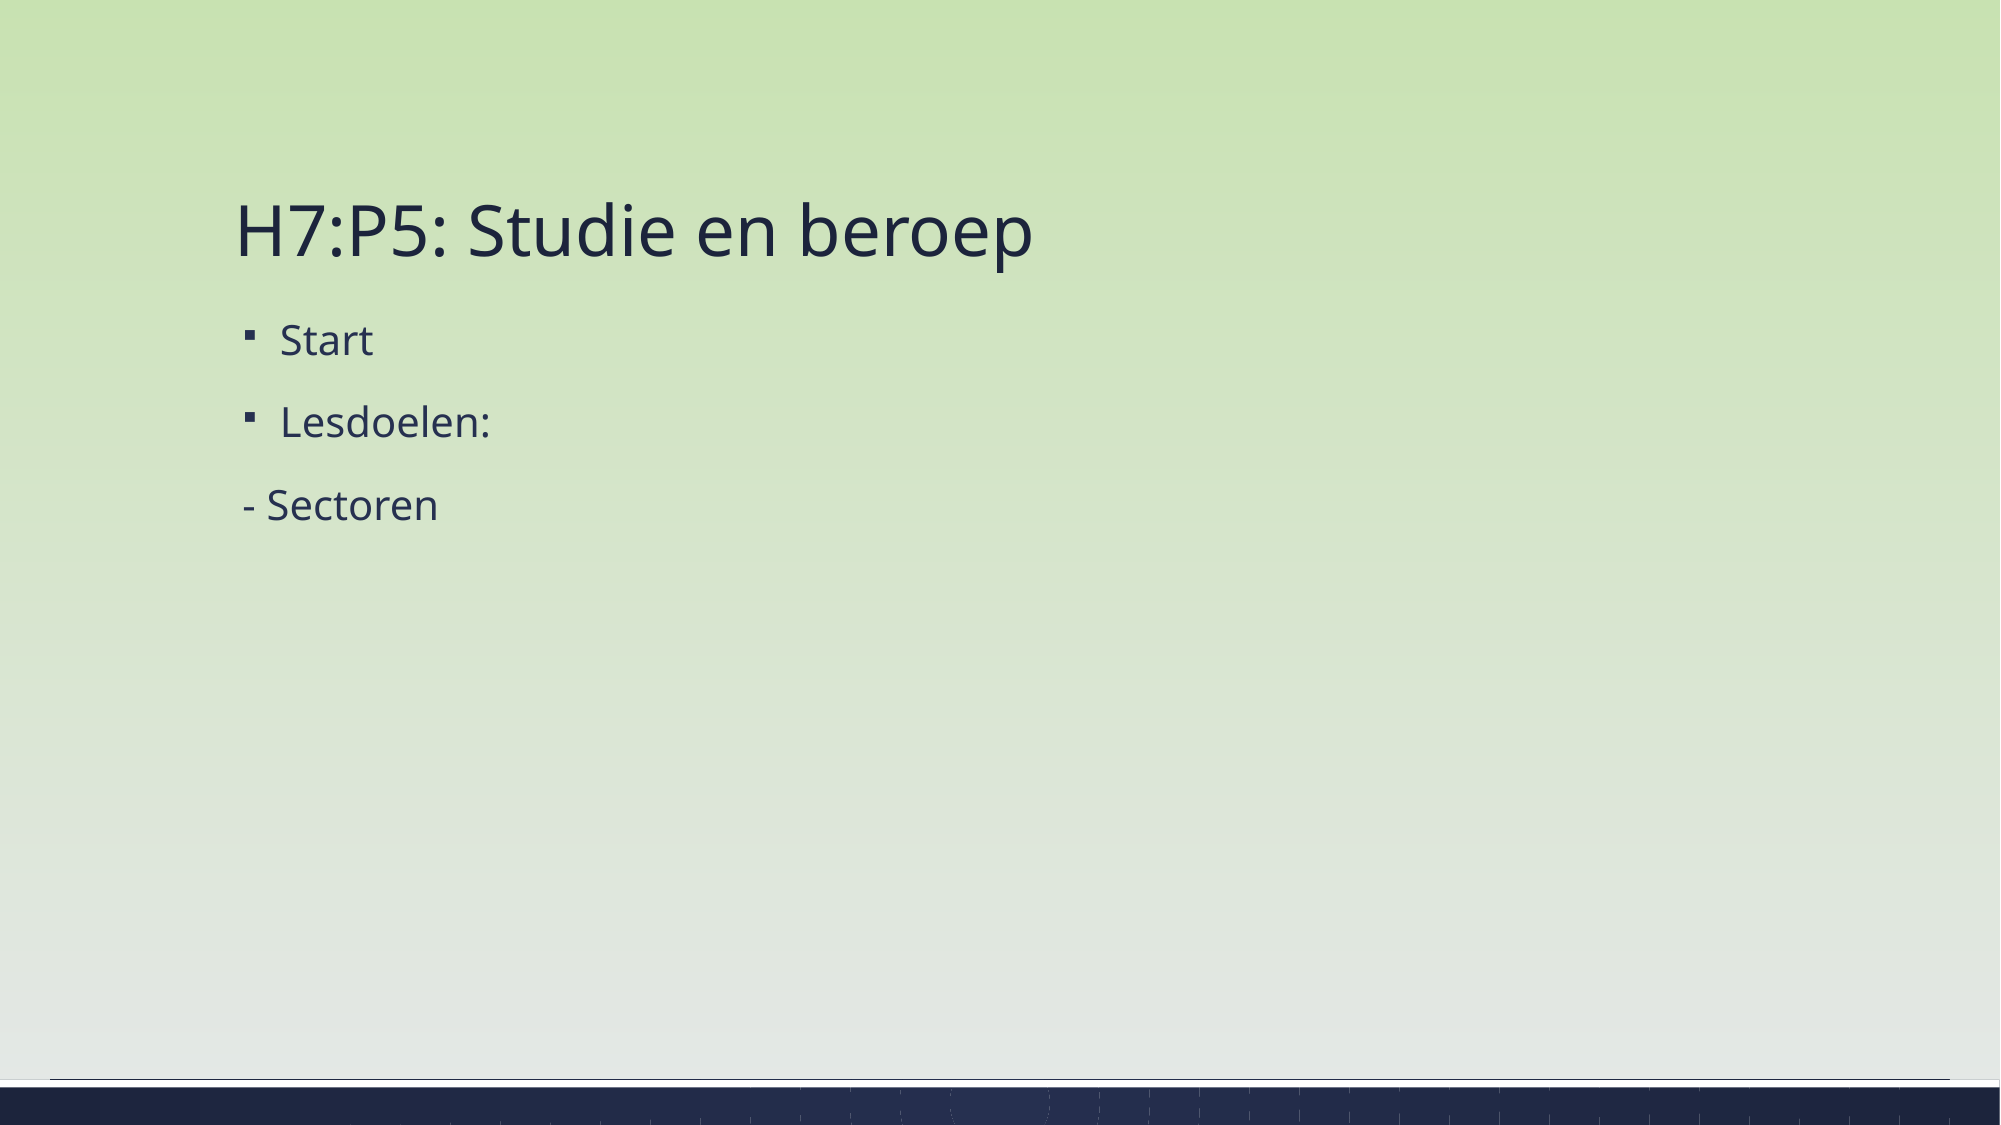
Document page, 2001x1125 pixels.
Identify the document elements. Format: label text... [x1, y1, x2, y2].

list Start Lesdoelen: - Sectoren [219, 311, 1780, 990]
title H7:P5: Studie en beroep [219, 76, 1780, 279]
